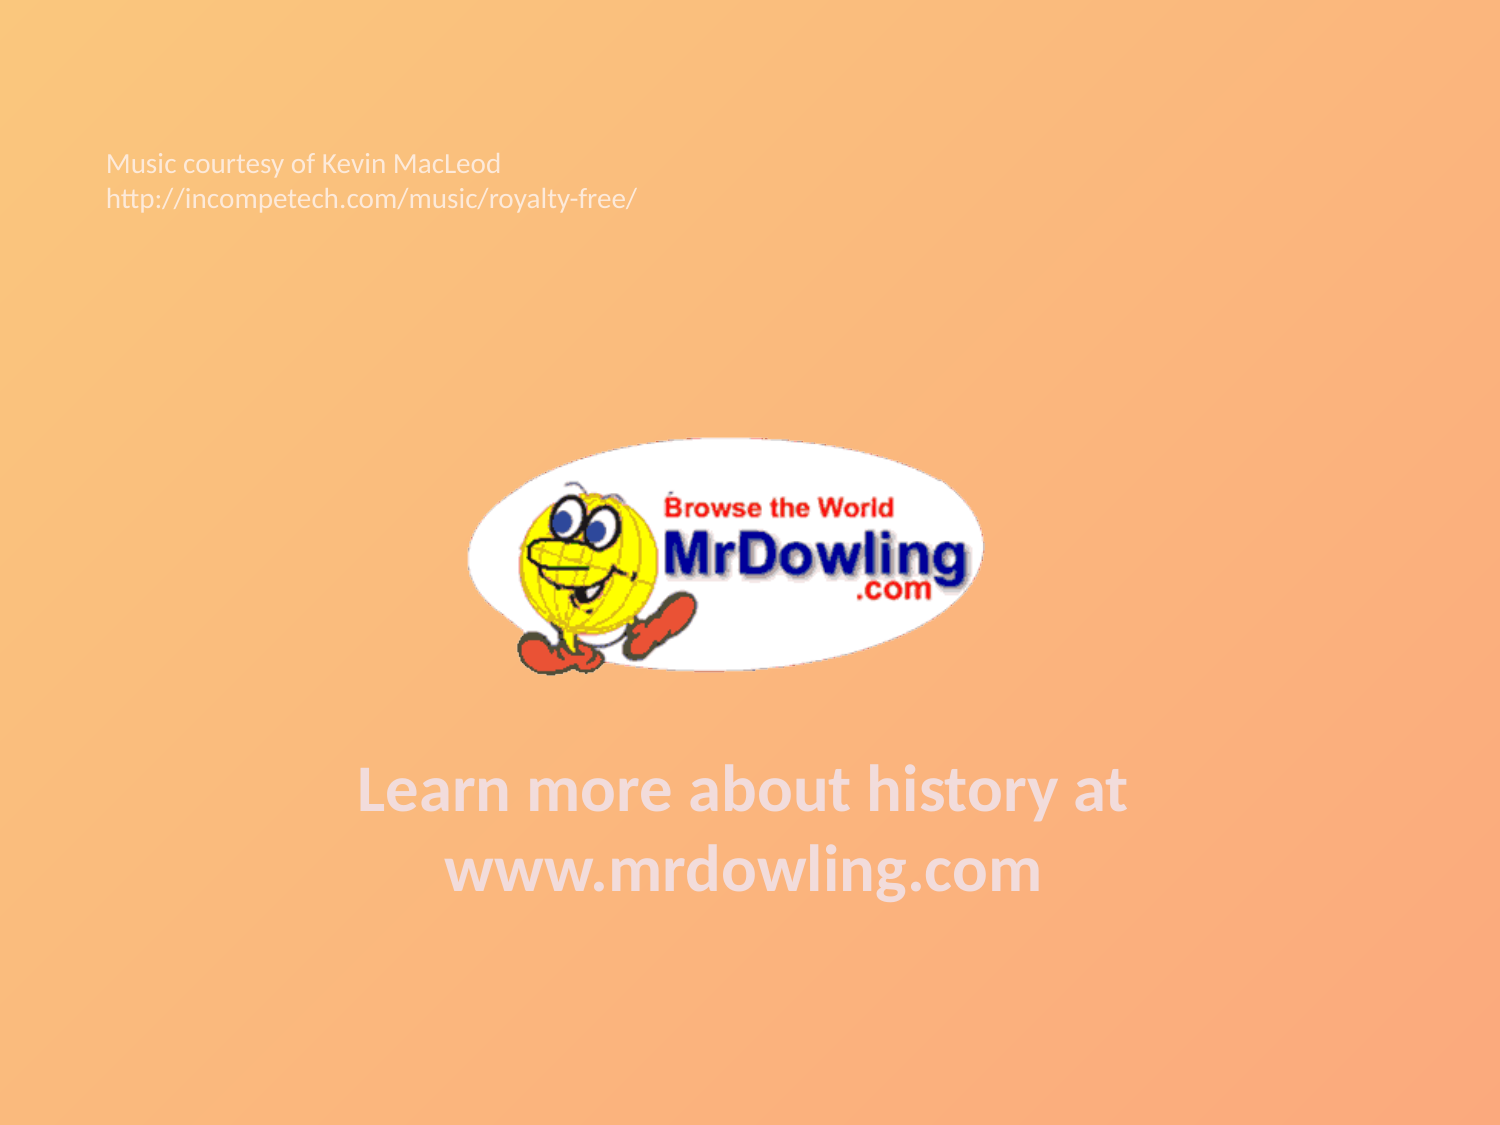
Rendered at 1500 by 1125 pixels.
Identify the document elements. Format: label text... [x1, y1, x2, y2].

picture [424, 424, 1065, 693]
text_box Learn more about history at www.mrdowling.com [50, 737, 1438, 913]
text_box Music courtesy of Kevin MacLeod http://incompetech.com/music/royalty-free/ [91, 137, 653, 223]
